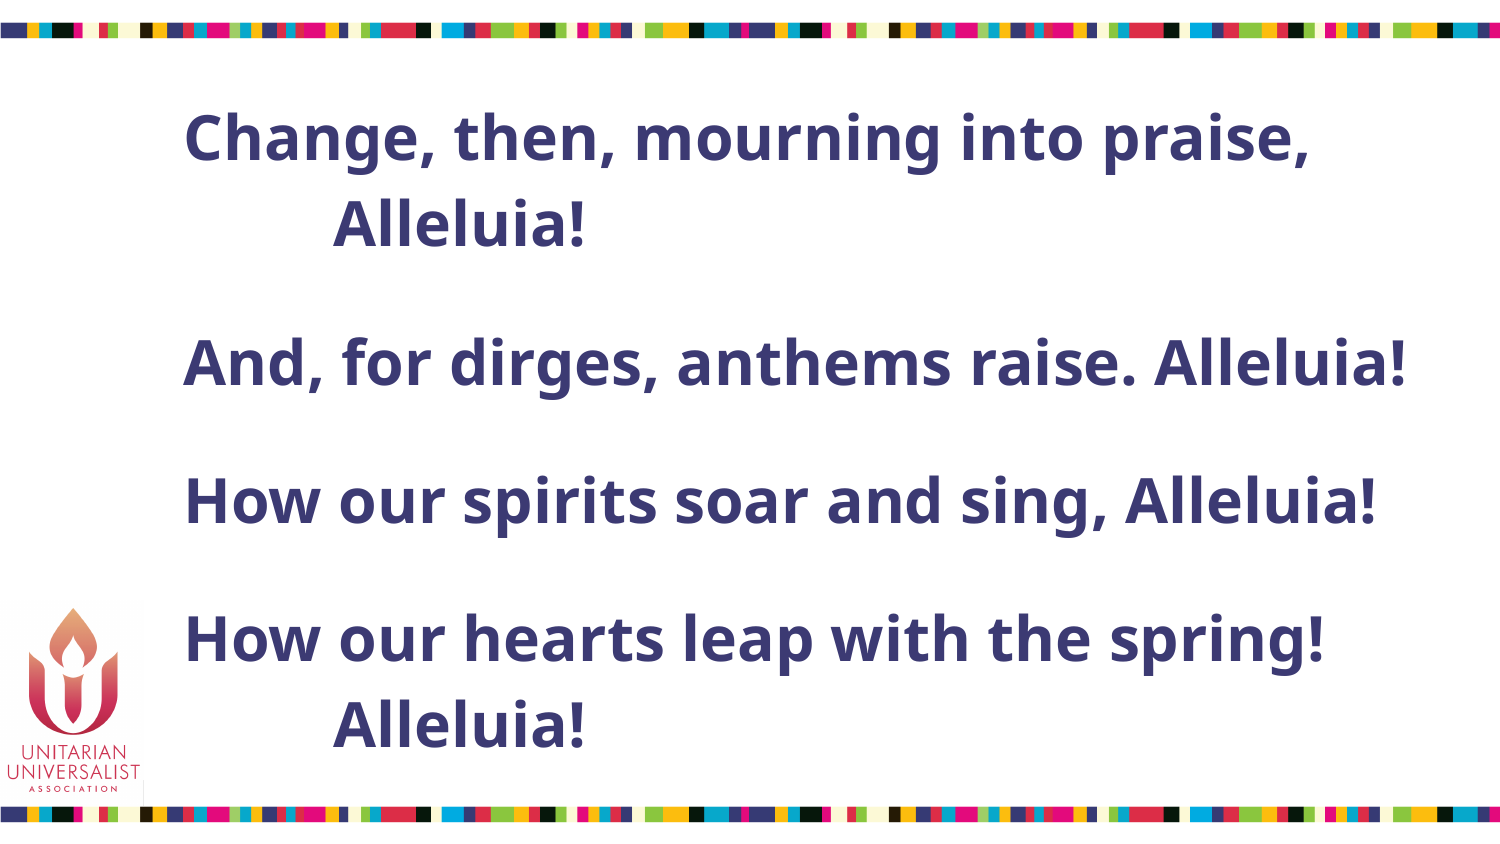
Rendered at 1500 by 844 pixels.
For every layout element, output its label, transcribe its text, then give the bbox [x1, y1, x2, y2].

picture [0, 600, 1500, 824]
picture [0, 22, 1500, 40]
text_box Change, then, mourning into praise, Alleluia! And, for dirges, anthems raise. Alleluia! How our spirits soar and sing, Alleluia! How our hearts leap with the spring! Alleluia! [168, 72, 1457, 776]
